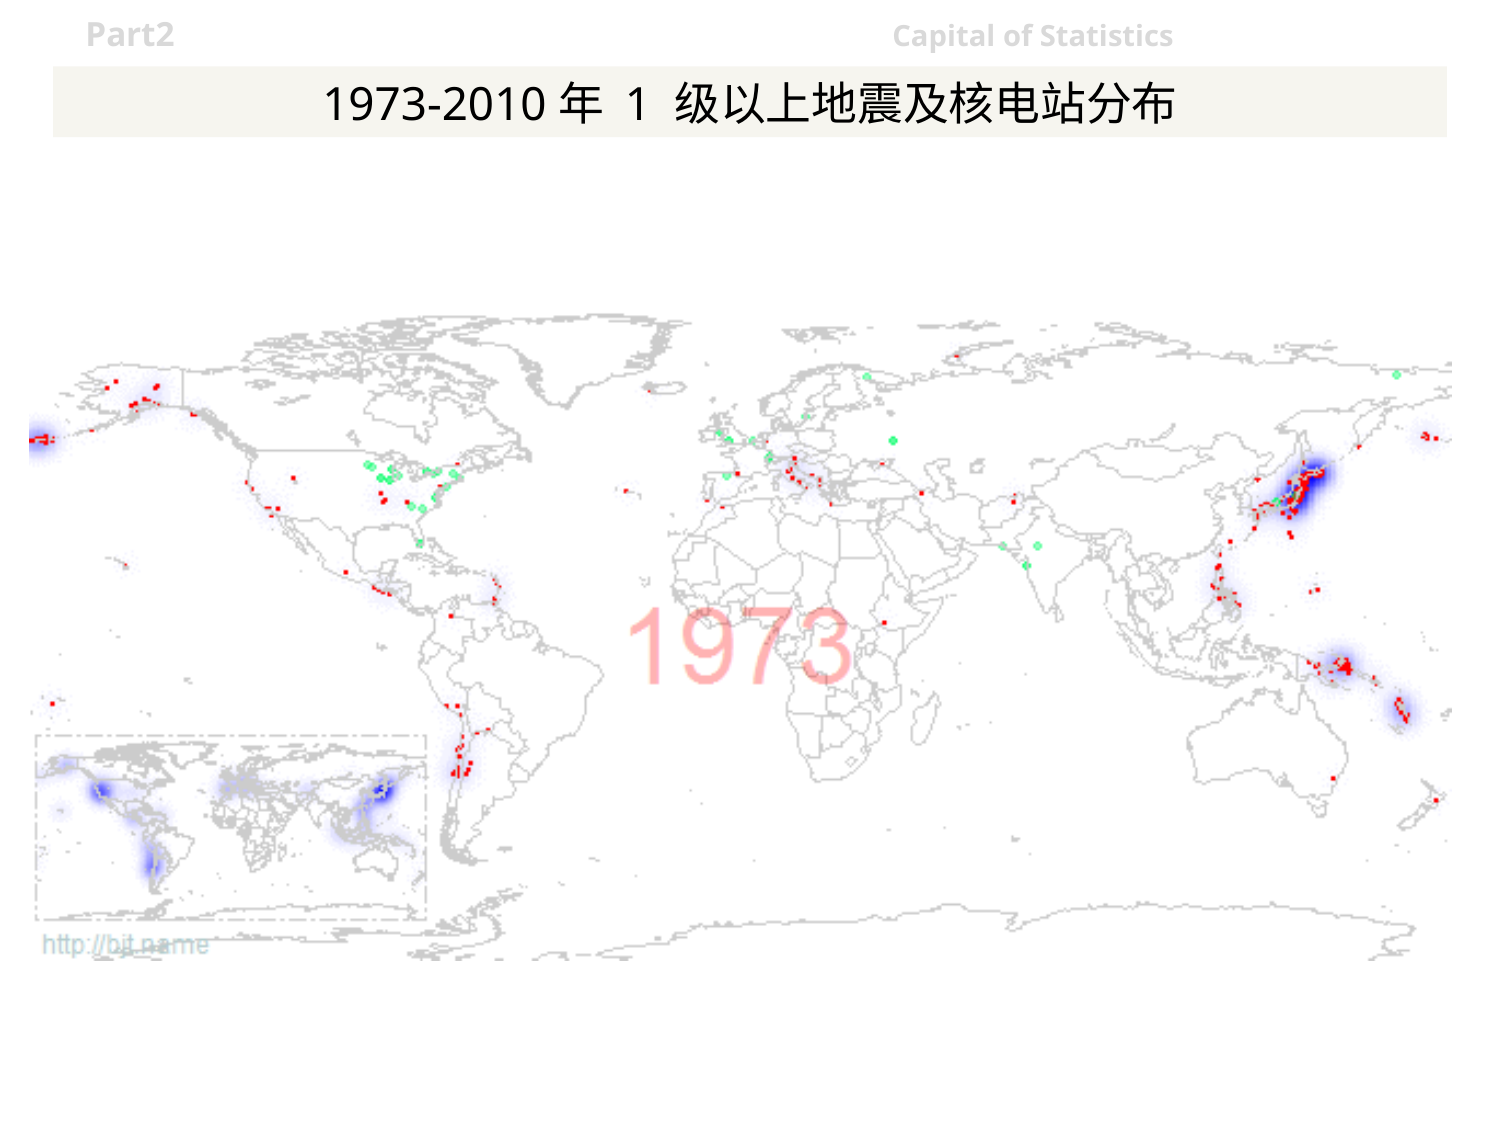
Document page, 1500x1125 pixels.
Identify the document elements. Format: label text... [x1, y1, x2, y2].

title 1973-2010年 1 级以上地震及核电站分布 [53, 66, 1447, 138]
picture [29, 290, 1452, 961]
